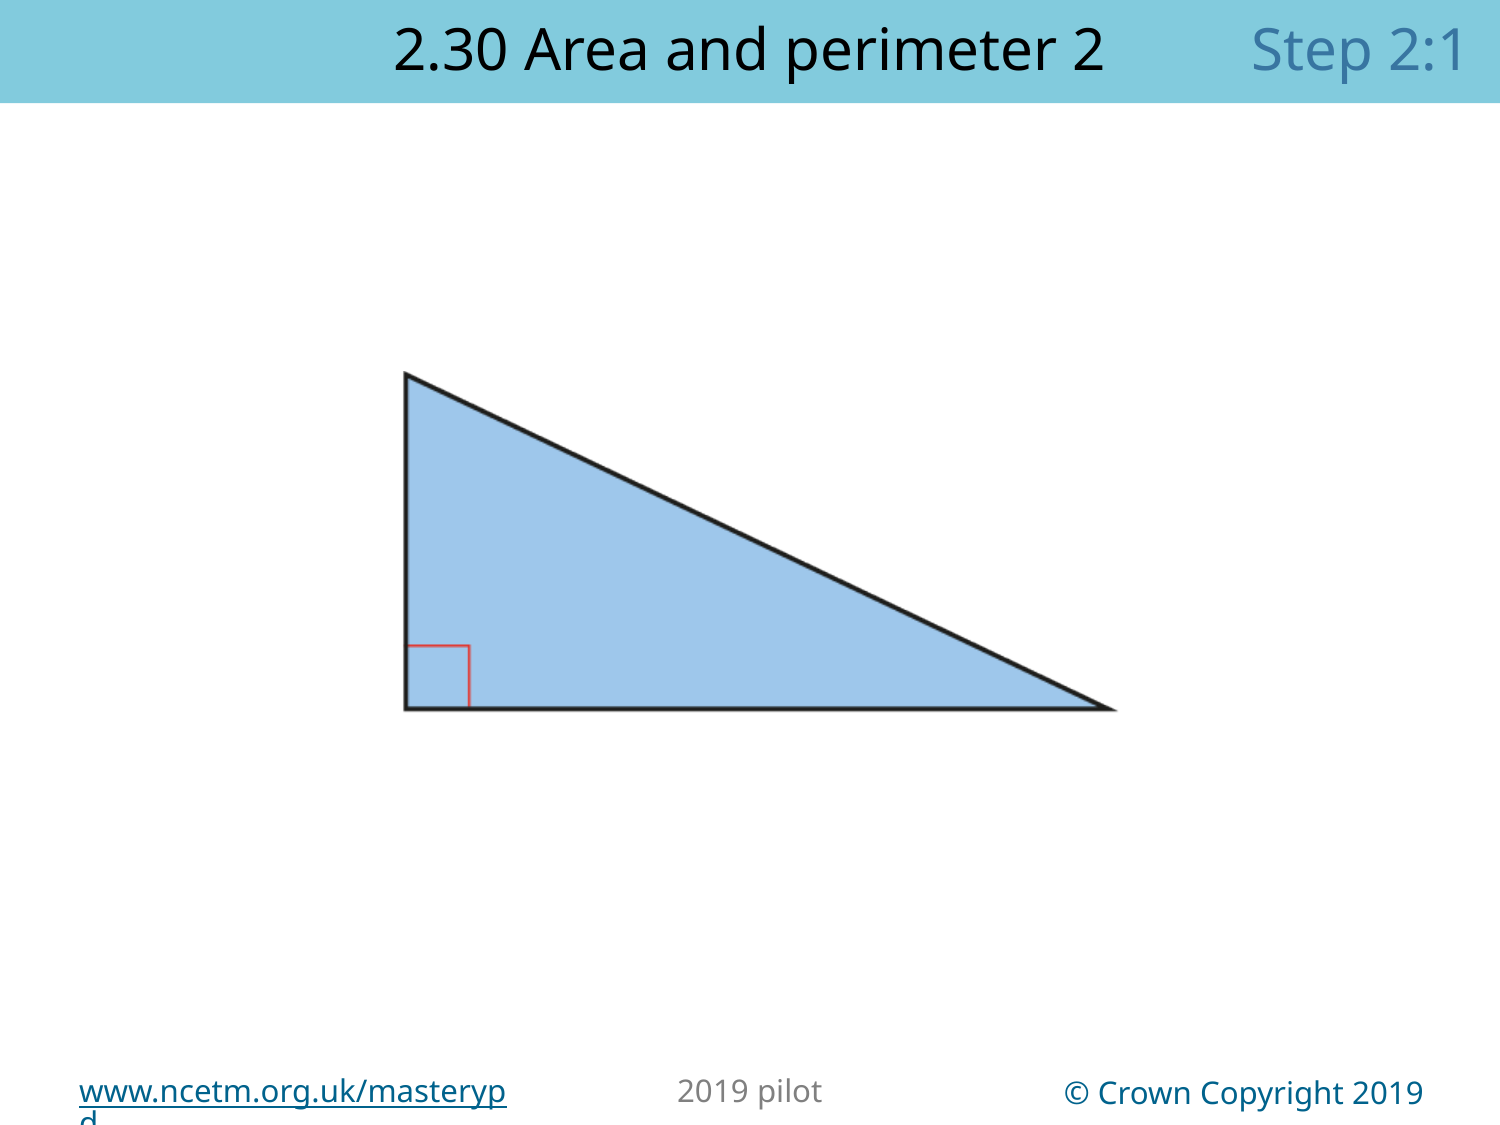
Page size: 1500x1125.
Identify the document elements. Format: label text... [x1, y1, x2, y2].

list Step 2:1 [0, 0, 1500, 104]
picture [101, 371, 1399, 754]
